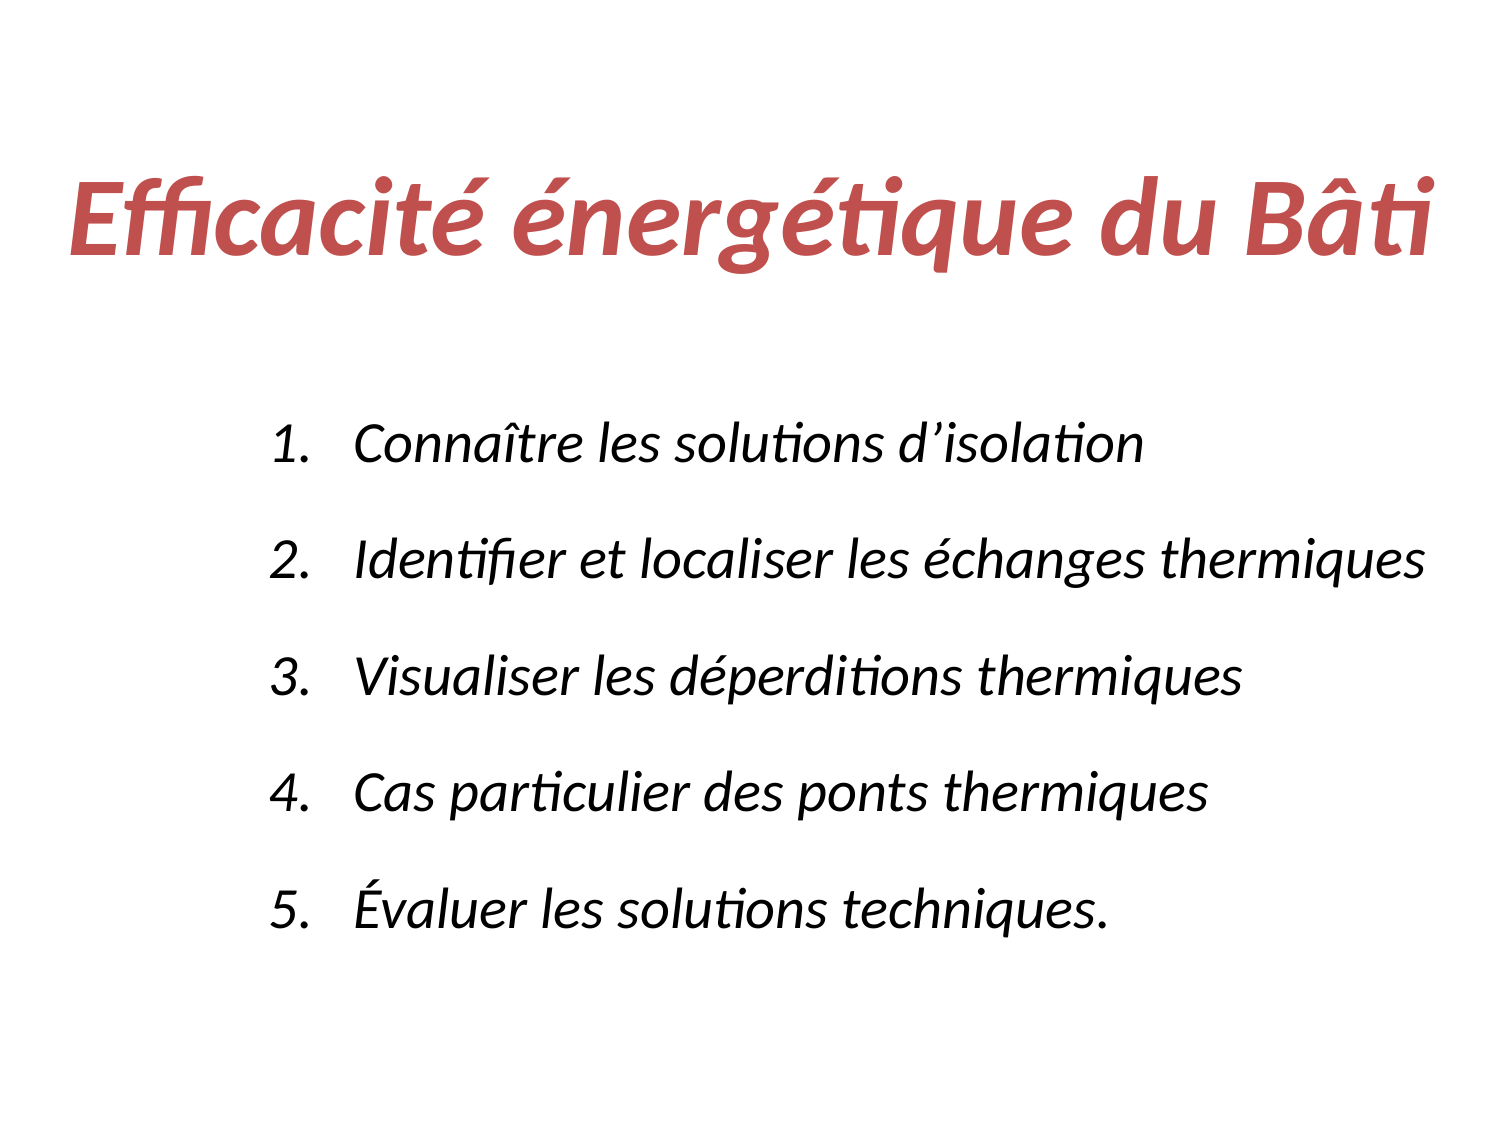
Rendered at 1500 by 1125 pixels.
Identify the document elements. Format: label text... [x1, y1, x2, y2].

title Efficacité énergétique du Bâti [0, 90, 1500, 332]
subtitle Connaître les solutions d’isolation Identifier et localiser les échanges thermiques Visualiser les déperditions thermiques Cas particulier des ponts thermiques Évaluer les solutions techniques. [253, 361, 1483, 953]
